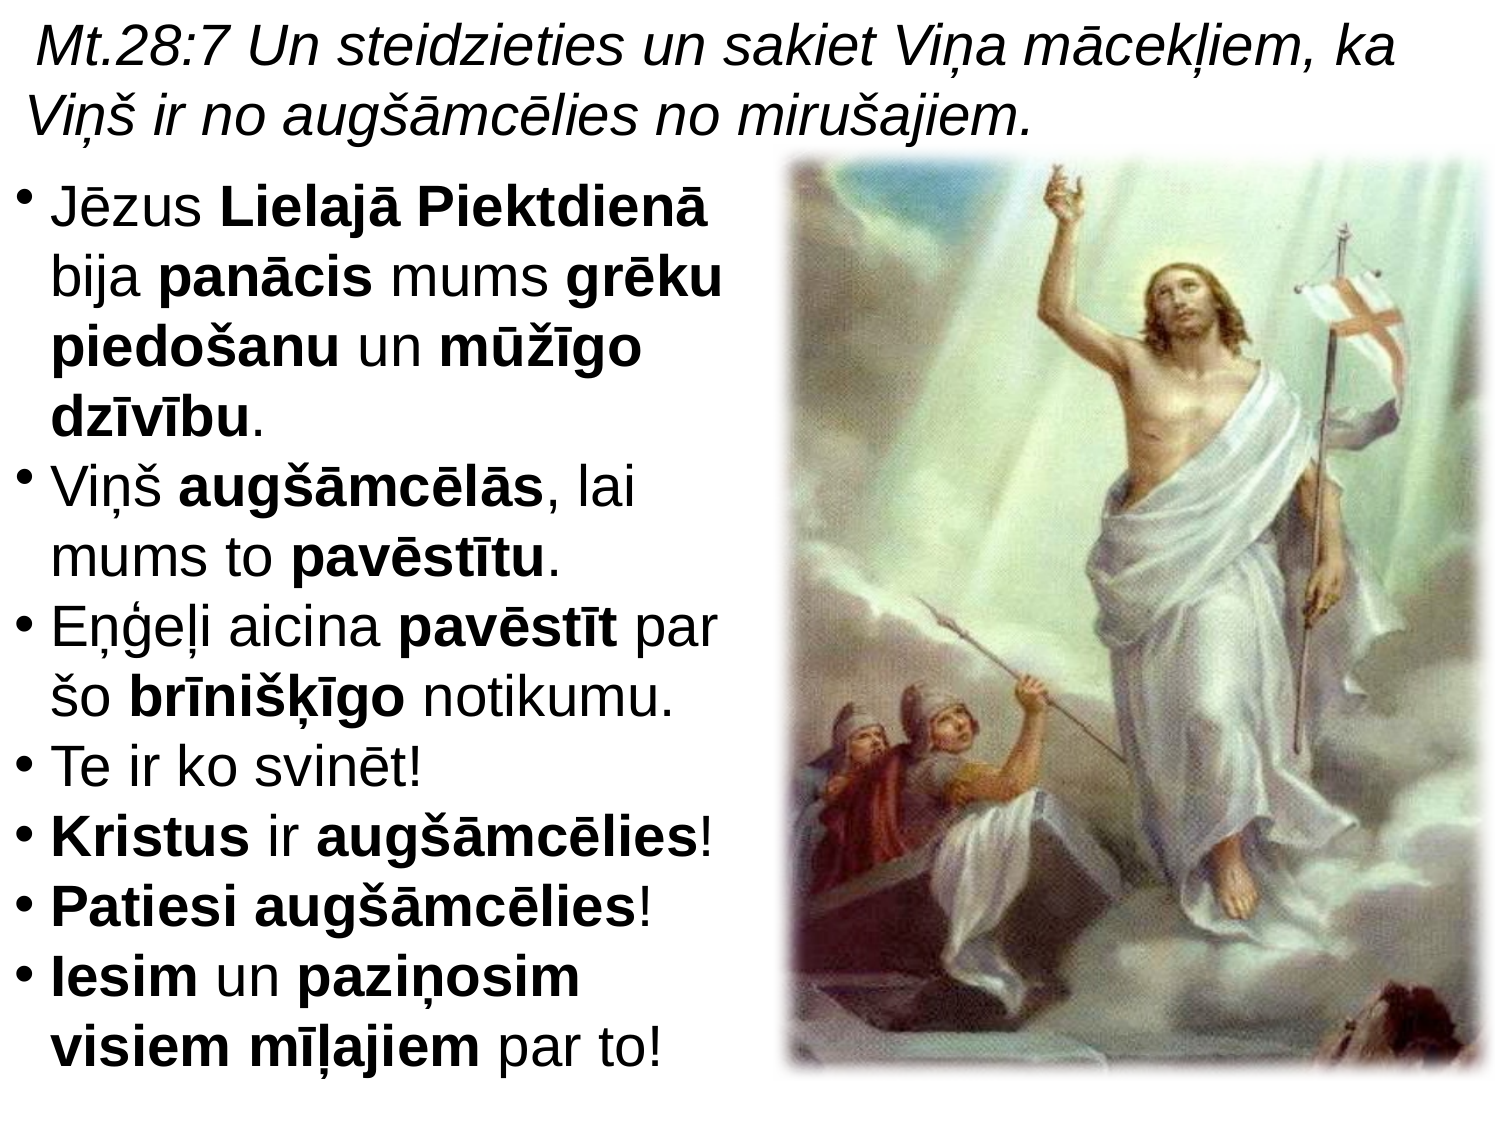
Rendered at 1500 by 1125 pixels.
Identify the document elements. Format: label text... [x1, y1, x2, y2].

list Mt.28:7 Un steidzieties un sakiet Viņa mācekļiem, ka Viņš ir no augšāmcēlies no mirušajiem. [0, 0, 1500, 173]
picture [773, 144, 1495, 1083]
text_box Jēzus Lielajā Piektdienā bija panācis mums grēku piedošanu un mūžīgo dzīvību. Viņš augšāmcēlās, lai mums to pavēstītu. Eņģeļi aicina pavēstīt par šo brīnišķīgo notikumu. Te ir ko svinēt! Kristus ir augšāmcēlies! Patiesi augšāmcēlies! Iesim un paziņosim visiem mīļajiem par to! [0, 160, 762, 1086]
